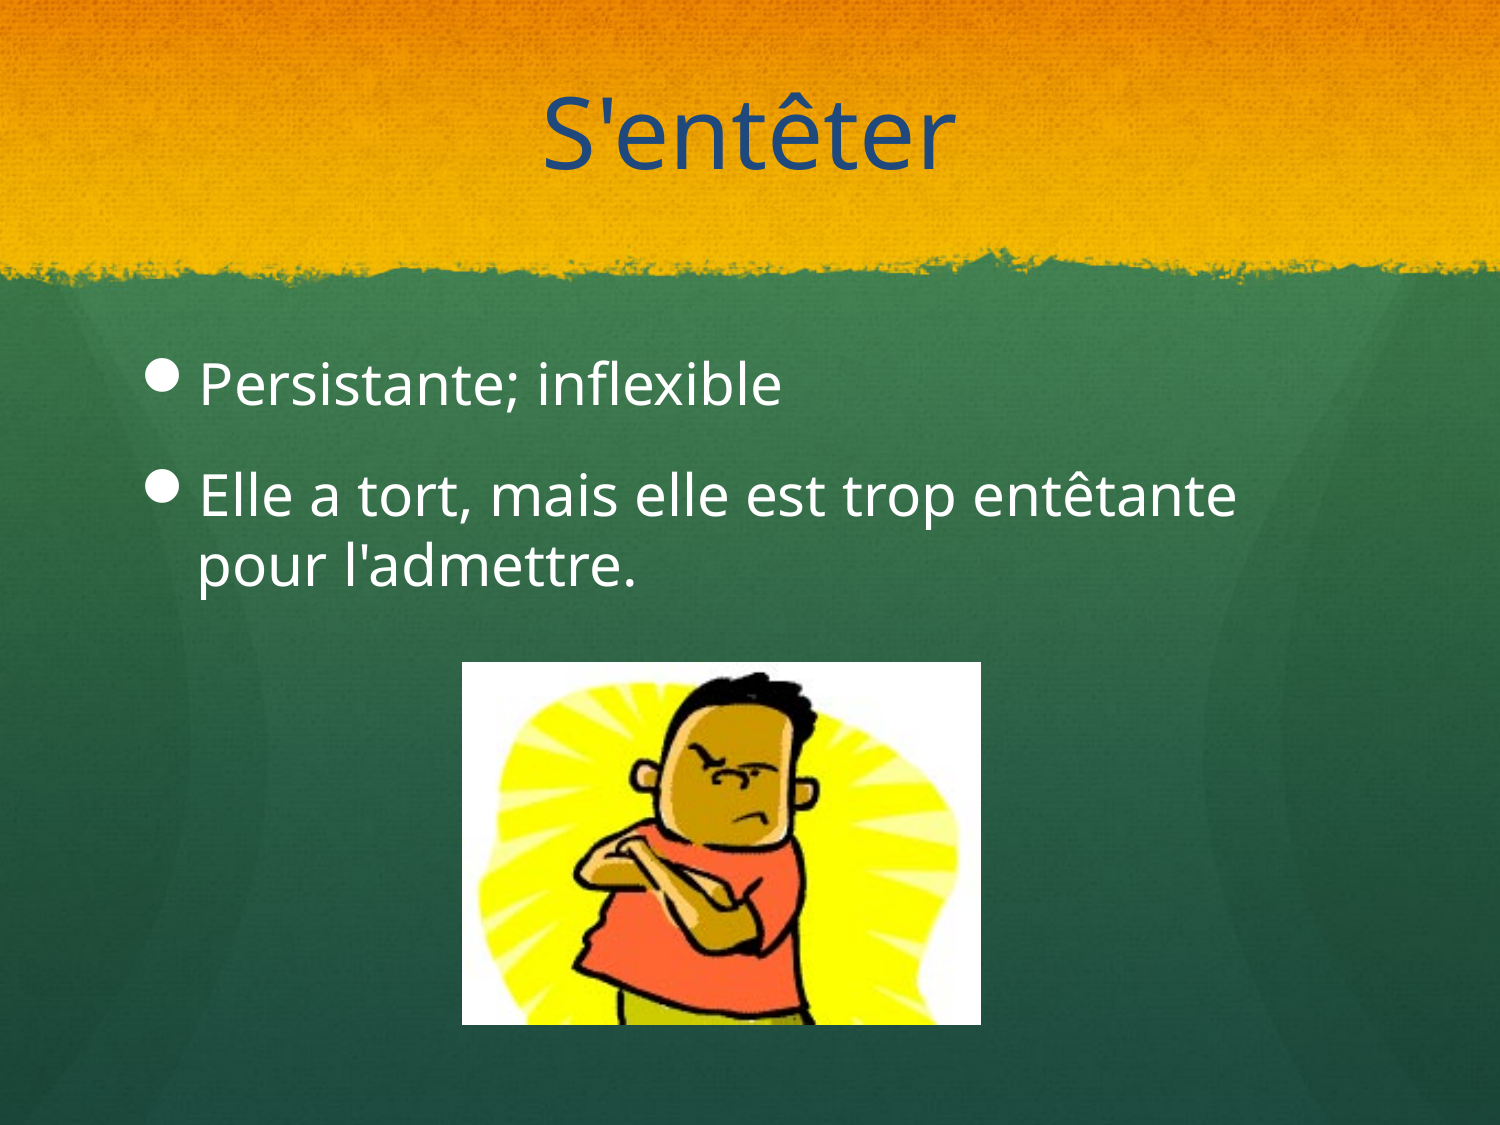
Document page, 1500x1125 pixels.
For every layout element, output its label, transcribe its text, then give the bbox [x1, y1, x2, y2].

list Persistante; inflexible Elle a tort, mais elle est trop entêtante pour l'admettre. [125, 339, 1375, 1026]
picture [0, 0, 1500, 1125]
title S'entêter [125, 13, 1375, 246]
